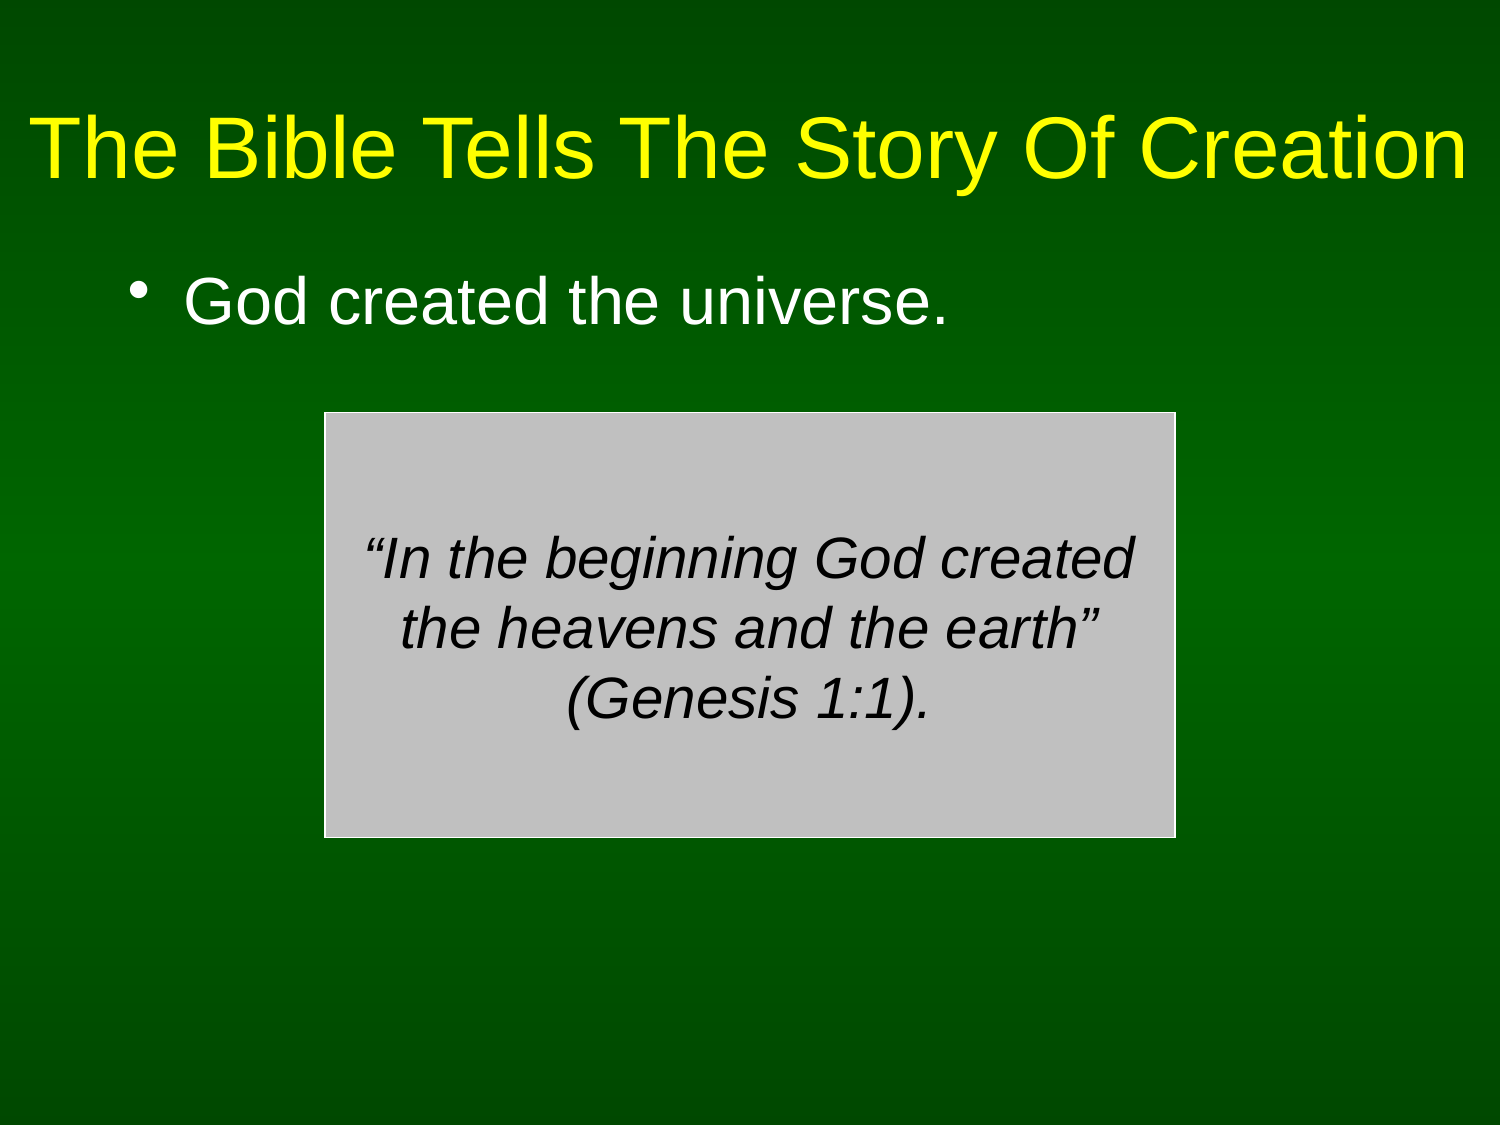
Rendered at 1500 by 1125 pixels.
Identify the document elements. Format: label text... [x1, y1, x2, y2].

text_box “In the beginning God created the heavens and the earth” (Genesis 1:1). [324, 412, 1175, 838]
list God created the universe. [112, 249, 1388, 363]
title The Bible Tells The Story Of Creation [0, 50, 1500, 238]
